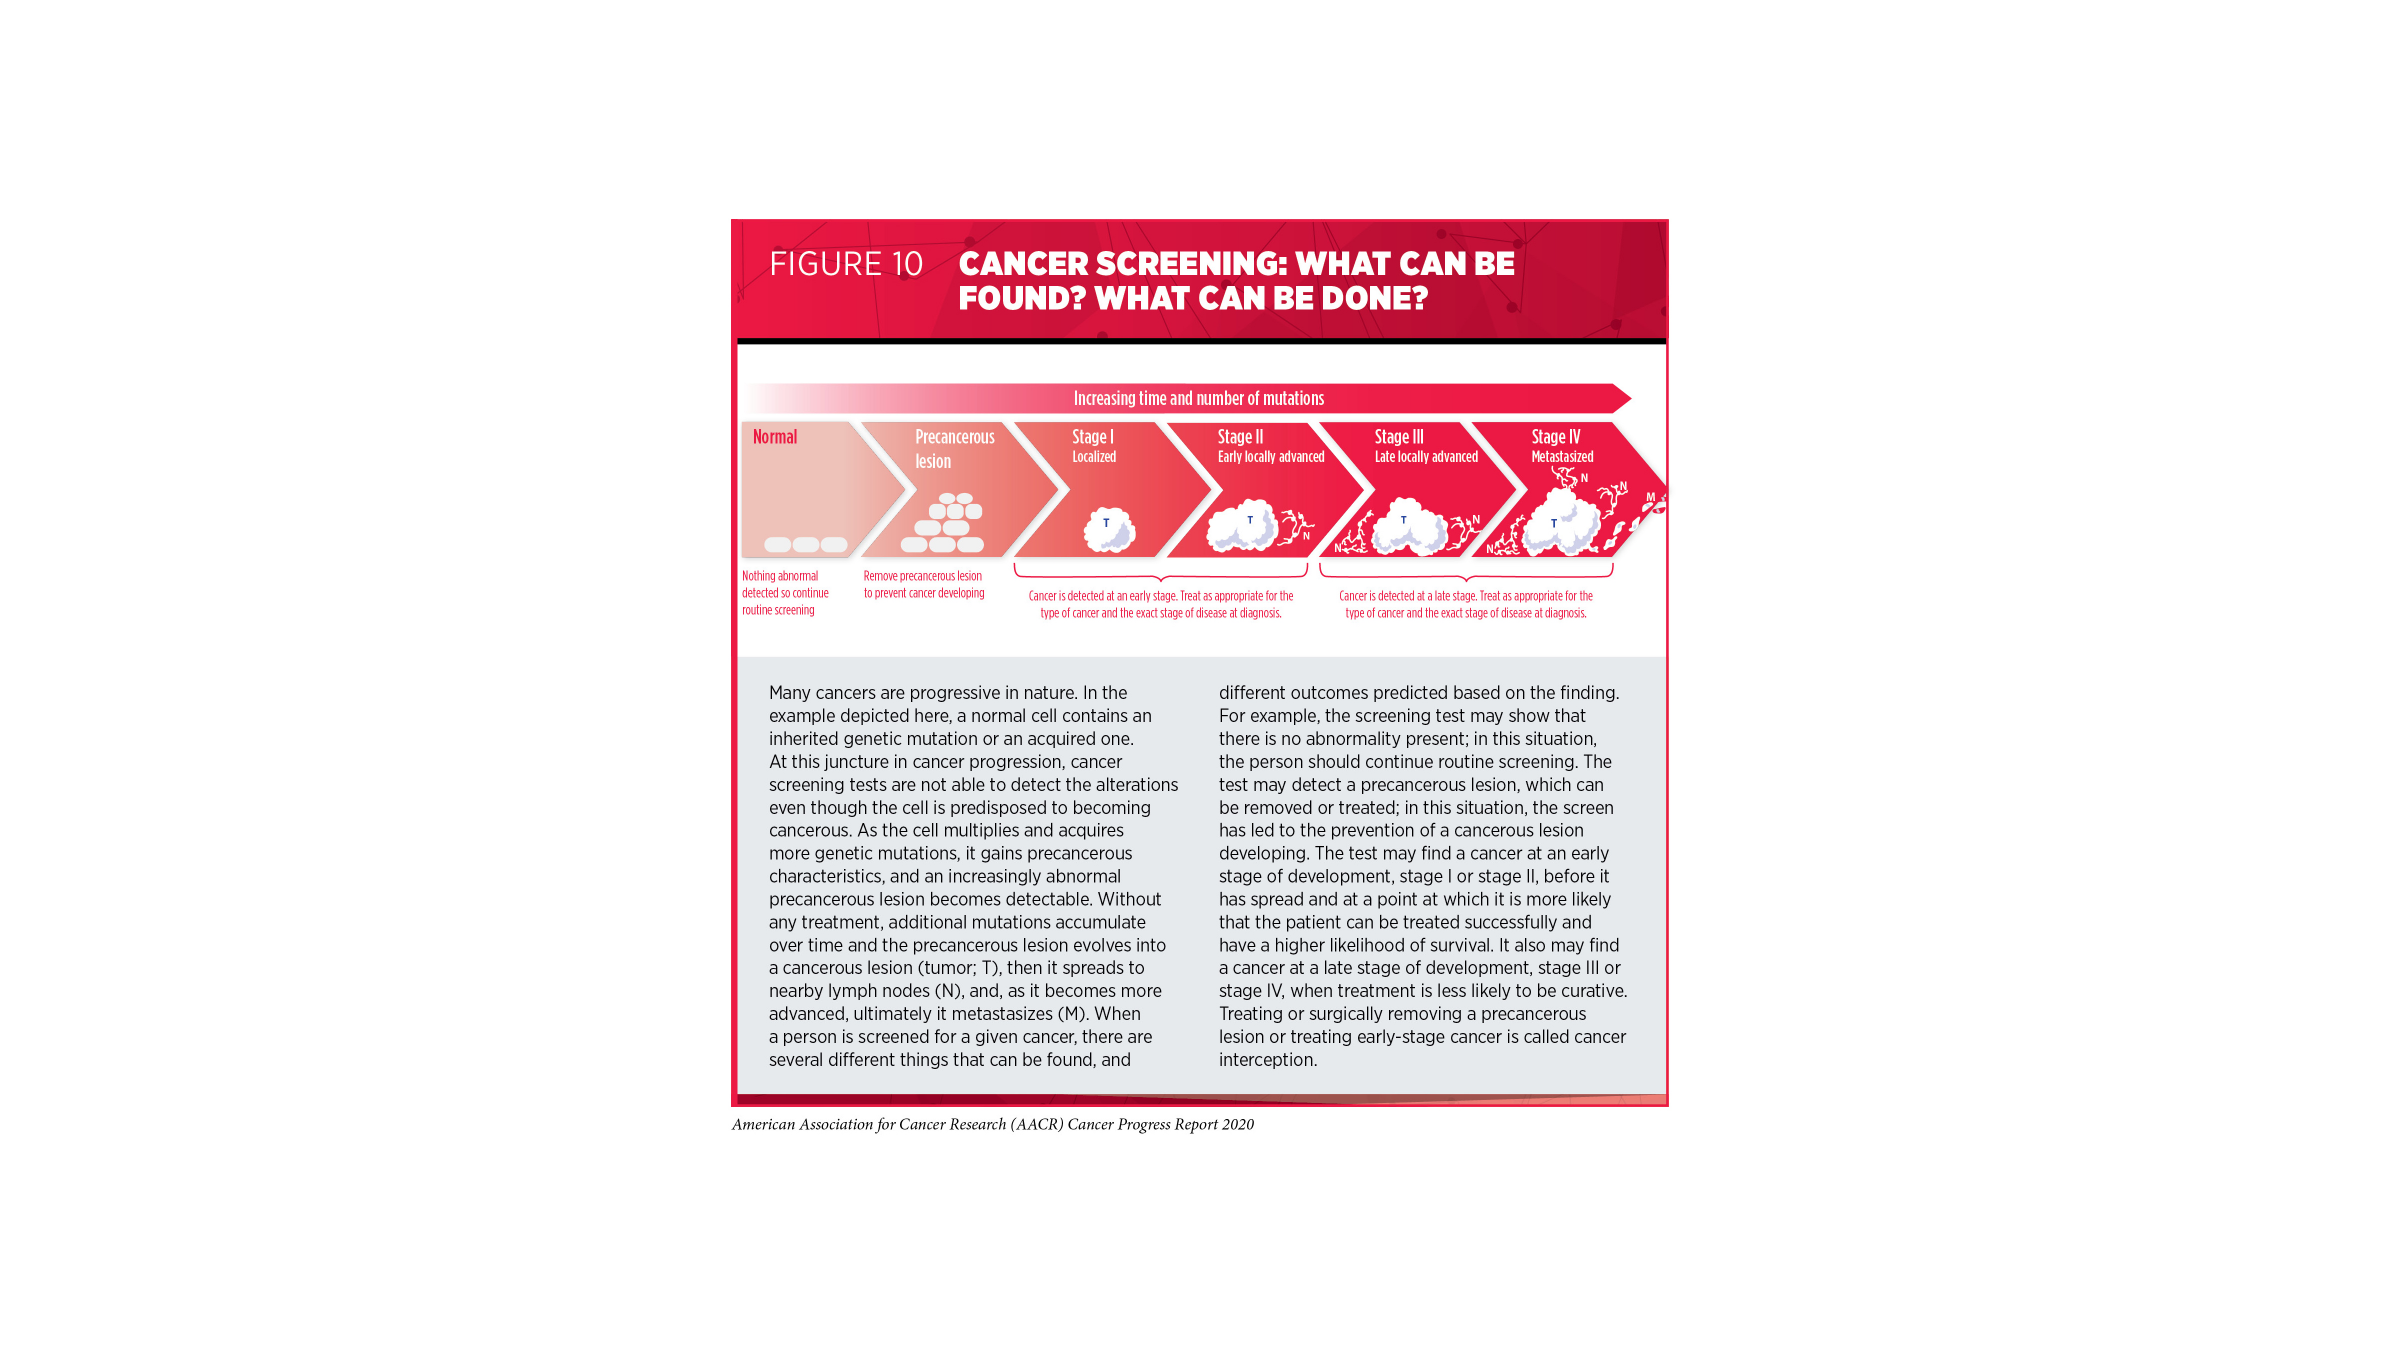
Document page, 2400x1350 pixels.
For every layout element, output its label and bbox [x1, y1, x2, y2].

picture [720, 210, 1680, 1140]
